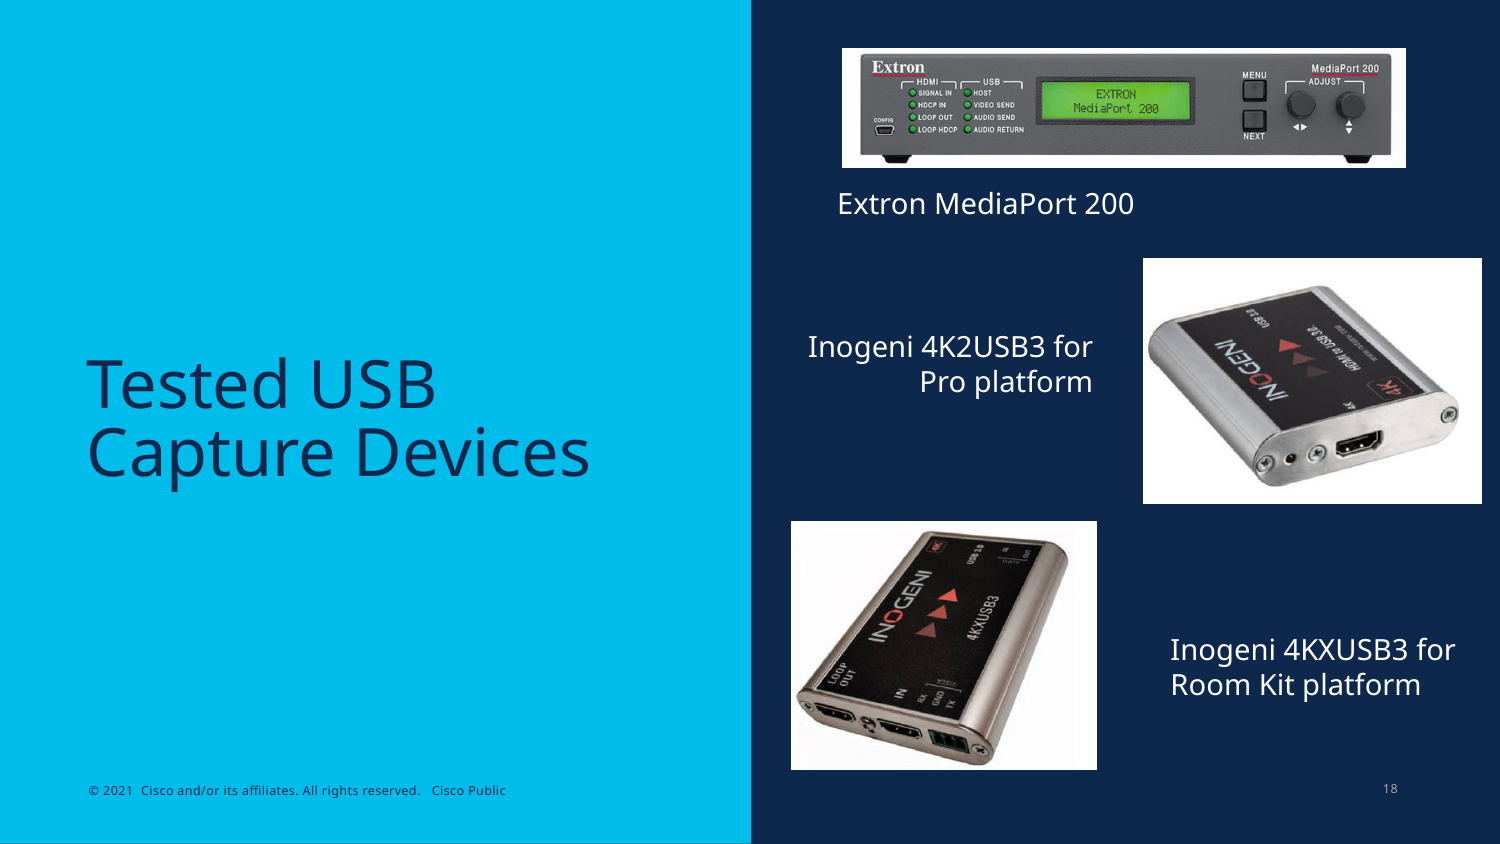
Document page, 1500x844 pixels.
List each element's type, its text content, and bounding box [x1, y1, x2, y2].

text_box Inogeni 4KXUSB3 for Room Kit platform [1155, 623, 1482, 709]
picture [1142, 257, 1483, 505]
title Tested USB Capture Devices [71, 272, 697, 572]
text_box Extron MediaPort 200 [822, 178, 1271, 228]
picture [842, 48, 1407, 169]
picture [791, 521, 1097, 770]
text_box Inogeni 4K2USB3 for Pro platform [781, 321, 1108, 406]
